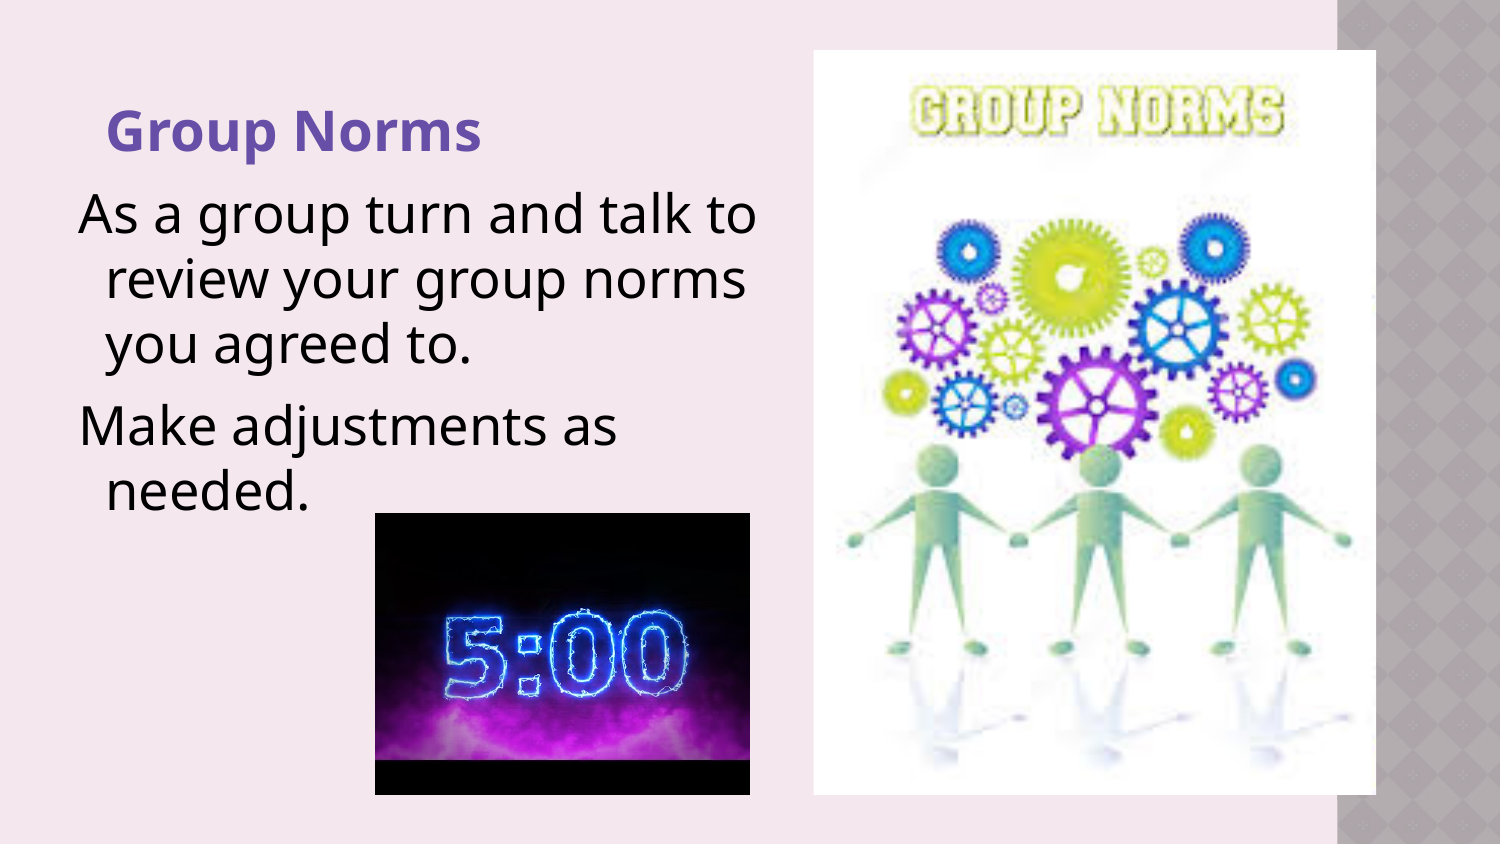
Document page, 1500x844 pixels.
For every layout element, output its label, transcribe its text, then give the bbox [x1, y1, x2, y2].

picture [813, 50, 1377, 795]
list Group Norms As a group turn and talk to review your group norms you agreed to. Make adjustments as needed. [52, 89, 777, 754]
picture [374, 513, 751, 795]
